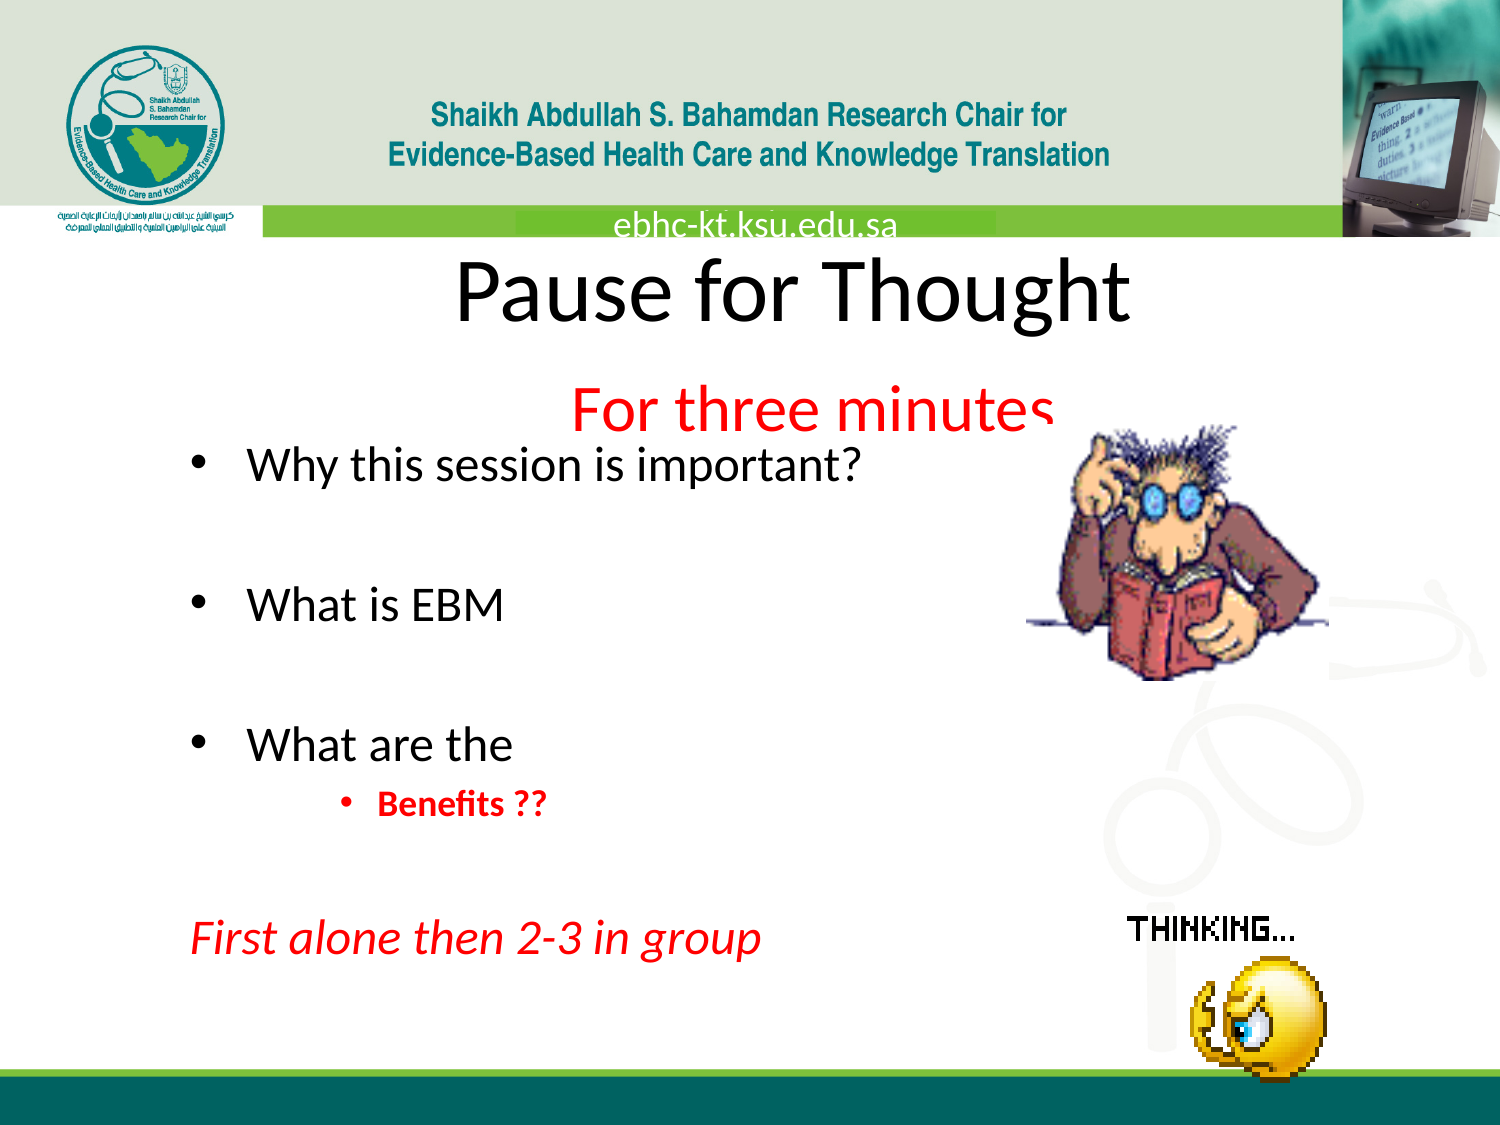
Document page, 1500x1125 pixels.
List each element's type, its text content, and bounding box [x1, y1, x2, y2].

picture [0, 0, 1500, 1125]
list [1056, 916, 1365, 1083]
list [1026, 423, 1330, 681]
title Pause for Thought For three minutes [174, 255, 1413, 425]
list Why this session is important? What is EBM What are the Benefits ?? First alone then 2-3 in group [174, 423, 963, 1001]
